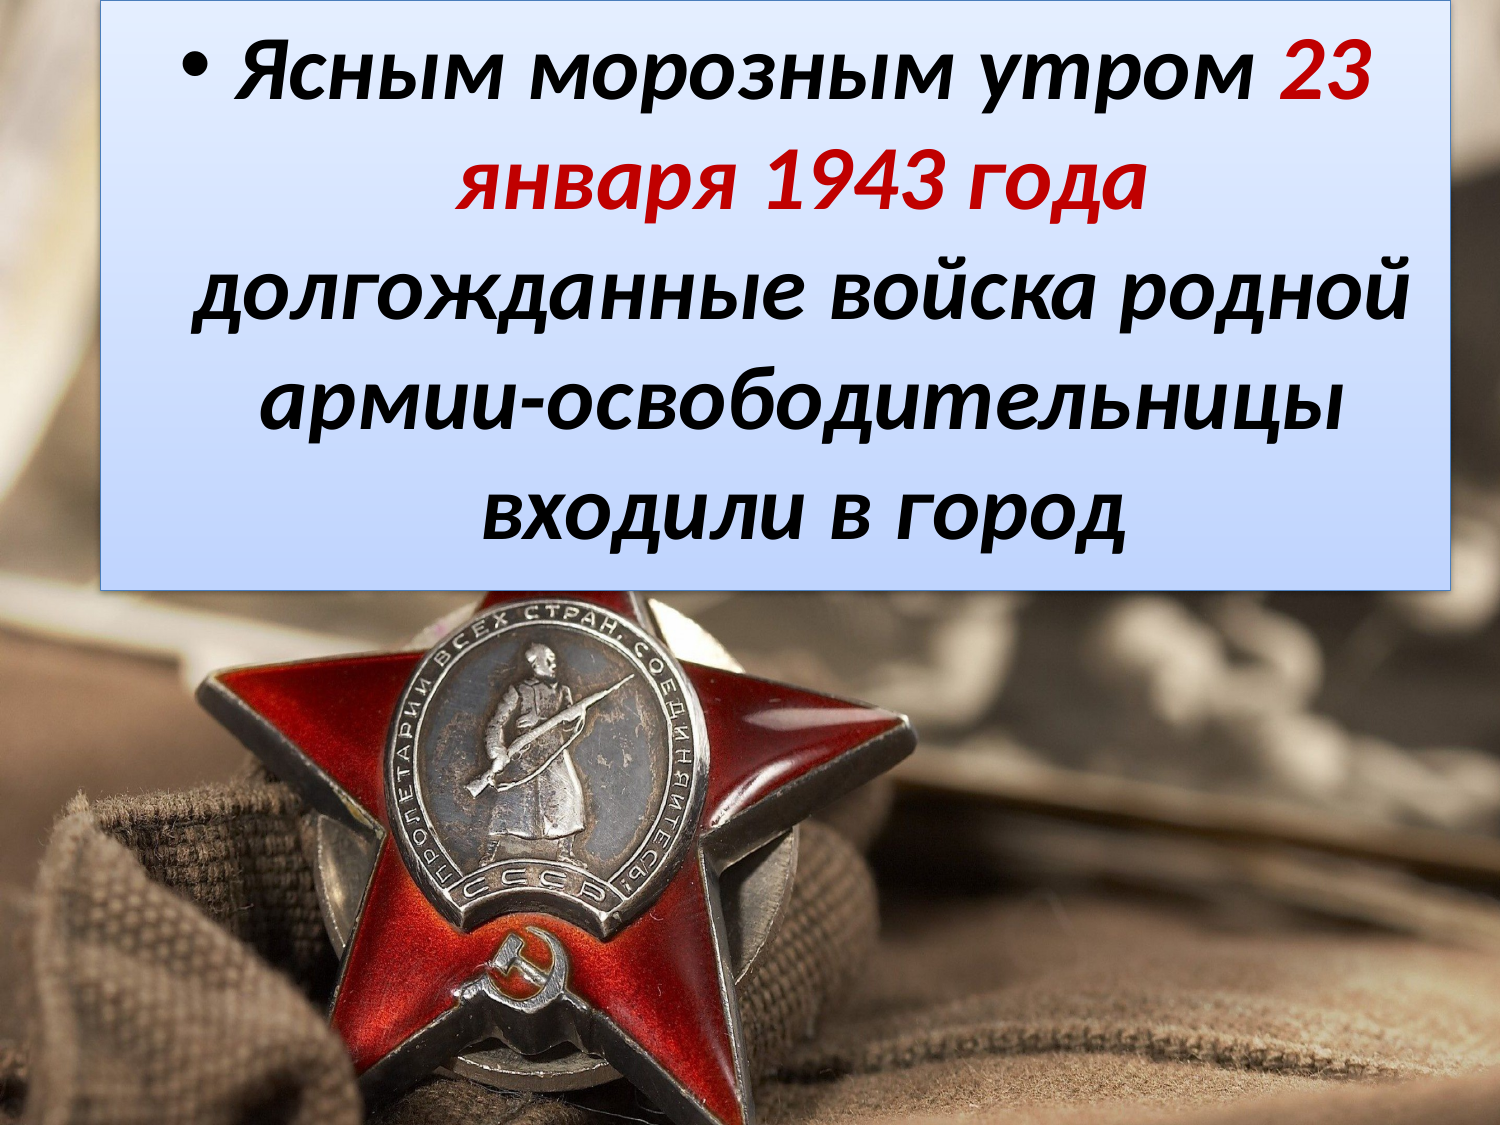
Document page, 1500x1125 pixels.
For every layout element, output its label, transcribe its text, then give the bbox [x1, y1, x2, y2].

list Ясным морозным утром 23 января 1943 года долгожданные войска родной армии-освободительницы входили в город [100, 0, 1451, 591]
picture [0, 0, 1500, 1125]
